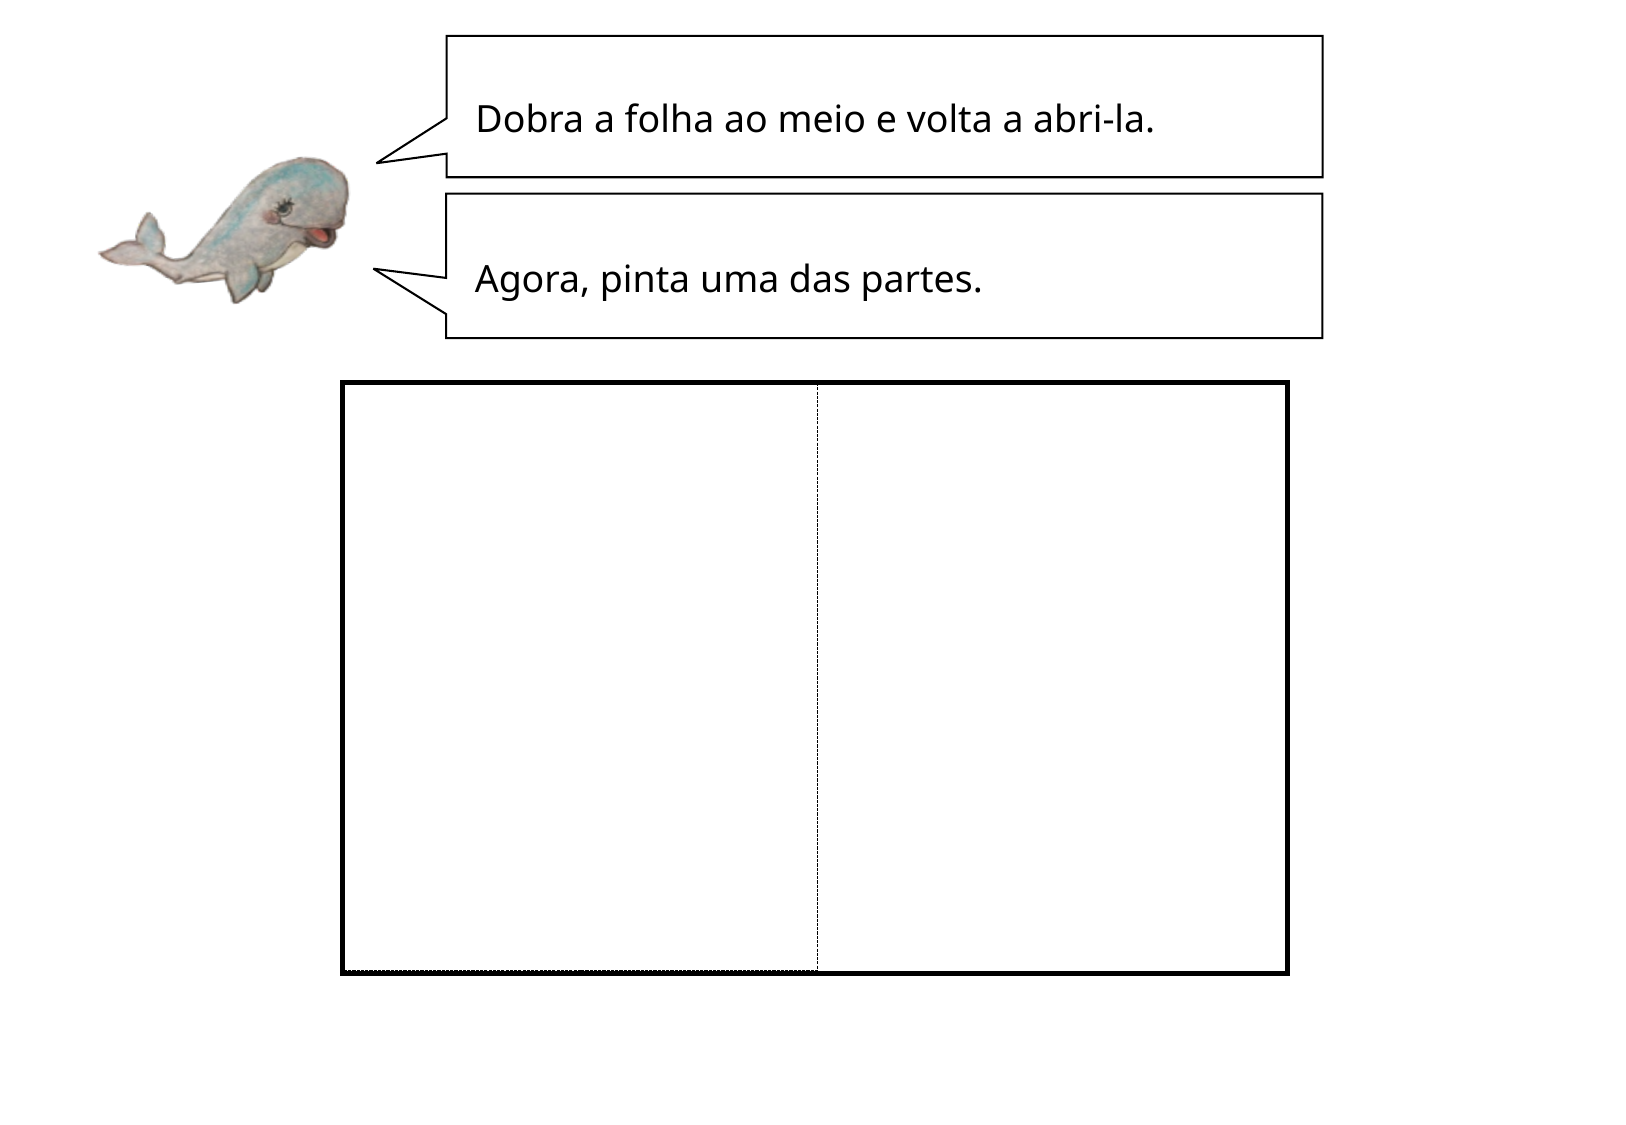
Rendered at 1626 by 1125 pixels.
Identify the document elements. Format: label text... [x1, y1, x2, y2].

text_box [344, 382, 818, 972]
text_box Dobra a folha ao meio e volta a abri-la. [375, 34, 1324, 179]
picture [78, 145, 378, 319]
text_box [446, 136, 1323, 339]
text_box [341, 382, 1288, 974]
